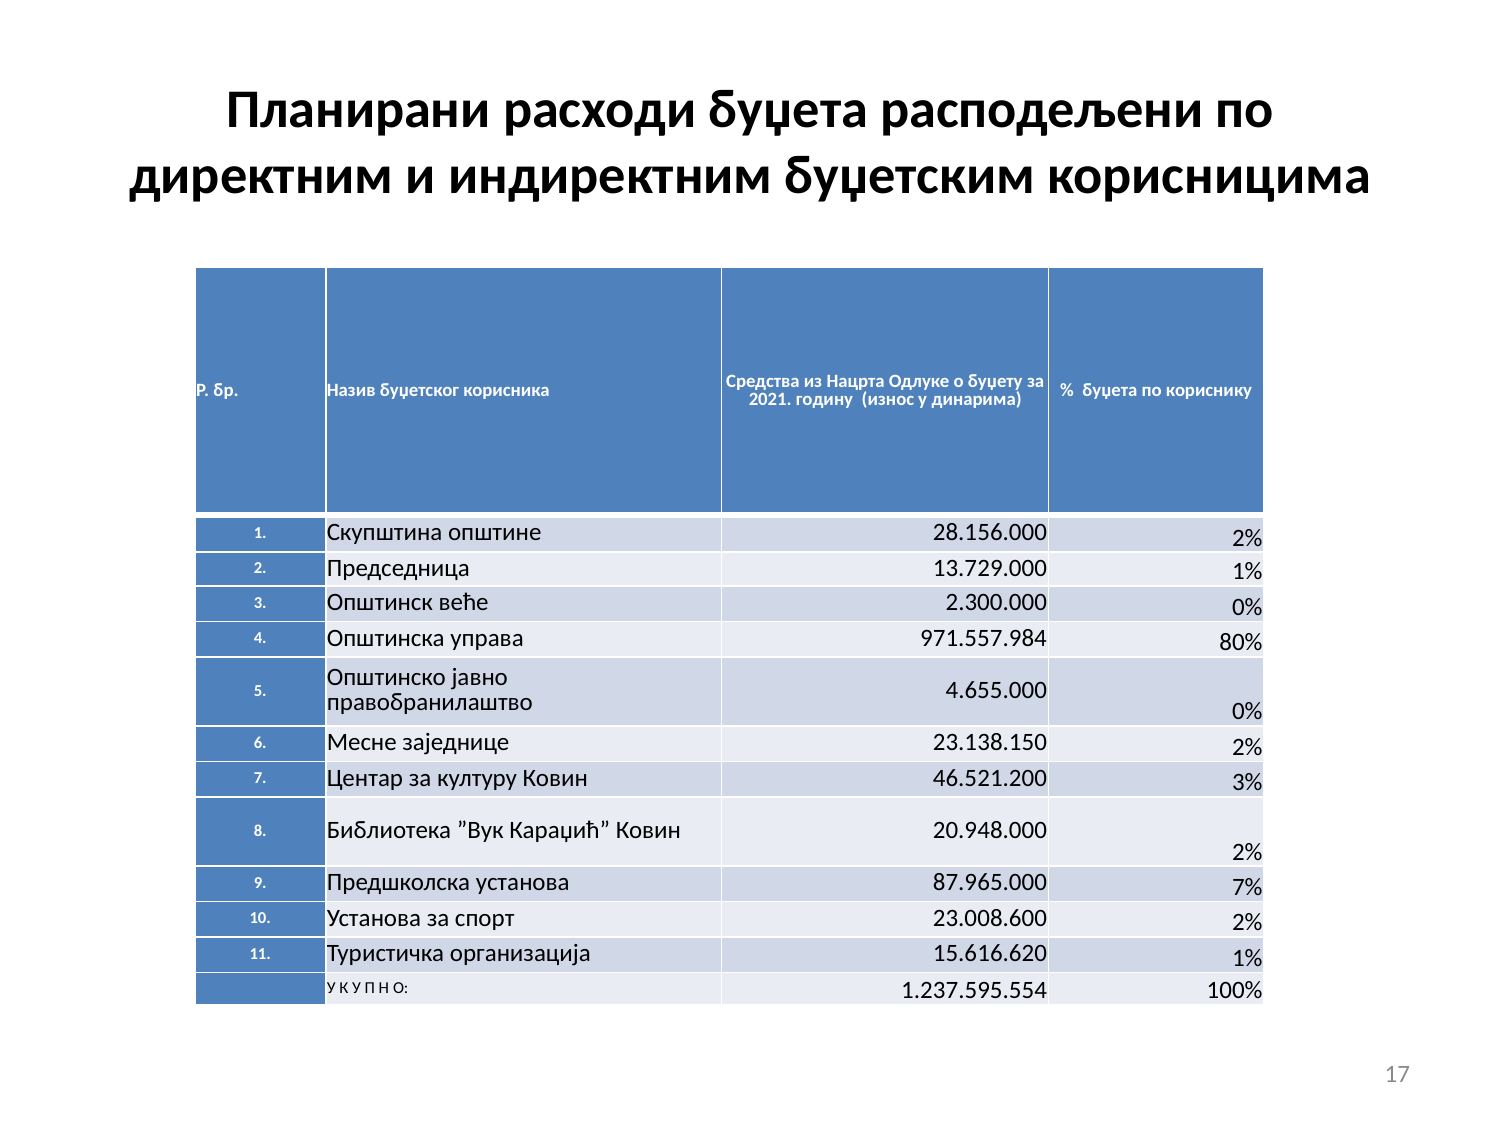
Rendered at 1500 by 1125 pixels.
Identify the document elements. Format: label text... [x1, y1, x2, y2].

table_cell 2% [1049, 727, 1263, 761]
table_cell 1. [196, 518, 325, 551]
table_cell [196, 973, 325, 1004]
table_cell 23.008.600 [722, 902, 1048, 936]
table_cell 10. [196, 902, 325, 936]
table_cell 28.156.000 [722, 518, 1048, 551]
table_cell 4.655.000 [722, 658, 1048, 725]
table_cell Центар за културу Ковин [327, 762, 721, 796]
table_cell 1% [1049, 553, 1263, 585]
table_cell 0% [1049, 587, 1263, 621]
table_cell 2. [196, 553, 325, 585]
table_header % буџета по кориснику [1049, 268, 1263, 512]
table_cell 46.521.200 [722, 762, 1048, 796]
table_cell 20.948.000 [722, 798, 1048, 865]
table_cell 100% [1049, 973, 1263, 1004]
table_cell Општинско јавно правобранилаштво [327, 658, 721, 725]
table_header Назив буџетског корисника [327, 268, 721, 512]
table_cell 971.557.984 [722, 622, 1048, 656]
table_cell Библиотека ”Вук Караџић” Ковин [327, 798, 721, 865]
table_cell Туристичка организација [327, 938, 721, 972]
table_cell 5. [196, 658, 325, 725]
table_cell Предшколска установа [327, 867, 721, 901]
table_cell 15.616.620 [722, 938, 1048, 972]
table_cell 87.965.000 [722, 867, 1048, 901]
table_cell 1% [1049, 938, 1263, 972]
table_cell 9. [196, 867, 325, 901]
table_header Р. бр. [196, 268, 325, 512]
table_cell Председница [327, 553, 721, 585]
table_cell 2% [1049, 518, 1263, 551]
table_cell 2.300.000 [722, 587, 1048, 621]
table_cell 0% [1049, 658, 1263, 725]
table_cell 80% [1049, 622, 1263, 656]
table_cell 3. [196, 587, 325, 621]
table_cell 3% [1049, 762, 1263, 796]
table_cell Општинск веће [327, 587, 721, 621]
table_cell Општинска управа [327, 622, 721, 656]
table_cell 6. [196, 727, 325, 761]
table_cell Месне заједнице [327, 727, 721, 761]
table_cell 11. [196, 938, 325, 972]
table_cell 1.237.595.554 [722, 973, 1048, 1004]
table_cell 8. [196, 798, 325, 865]
table_cell 13.729.000 [722, 553, 1048, 585]
table_cell У К У П Н О: [327, 973, 721, 1004]
table_cell Установа за спорт [327, 902, 721, 936]
slide_number 17 [1074, 1042, 1425, 1103]
table_header Средства из Нацрта Одлуке о буџету за 2021. годину (износ у динарима) [722, 268, 1048, 512]
table_cell 7% [1049, 867, 1263, 901]
table_cell 23.138.150 [722, 727, 1048, 761]
table_cell 7. [196, 762, 325, 796]
table_cell Скупштина општине [327, 518, 721, 551]
title Планирани расходи буџета расподељени по директним и индиректним буџетским корисницима [75, 45, 1425, 233]
table_cell 4. [196, 622, 325, 656]
table_cell 2% [1049, 902, 1263, 936]
table_cell 2% [1049, 798, 1263, 865]
